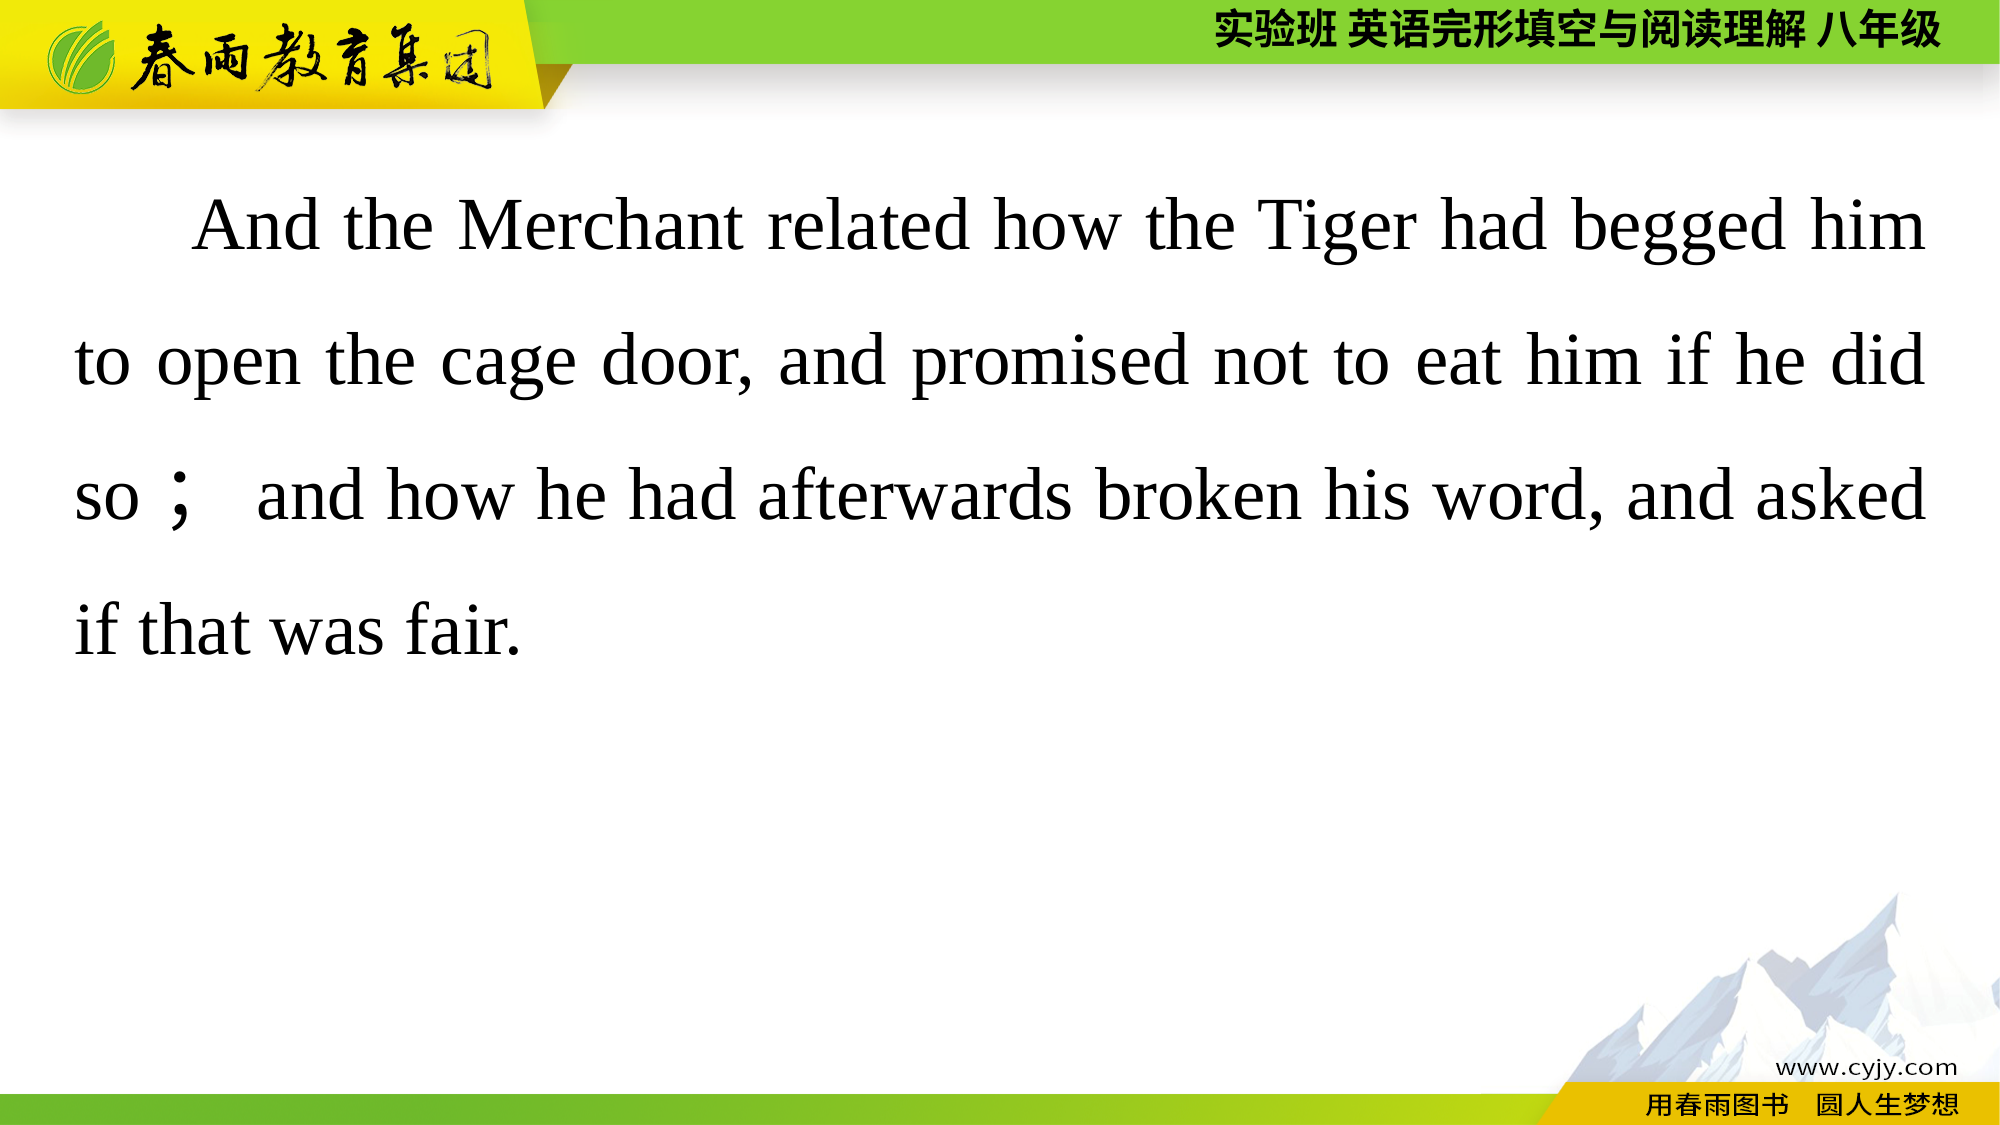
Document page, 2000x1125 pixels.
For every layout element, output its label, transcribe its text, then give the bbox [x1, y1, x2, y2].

picture [0, 0, 2000, 1125]
list And the Merchant related how the Tiger had begged him to open the cage door, and promised not to eat him if he did so；and how he had afterwards broken his word, and asked if that was fair. [59, 122, 1944, 683]
